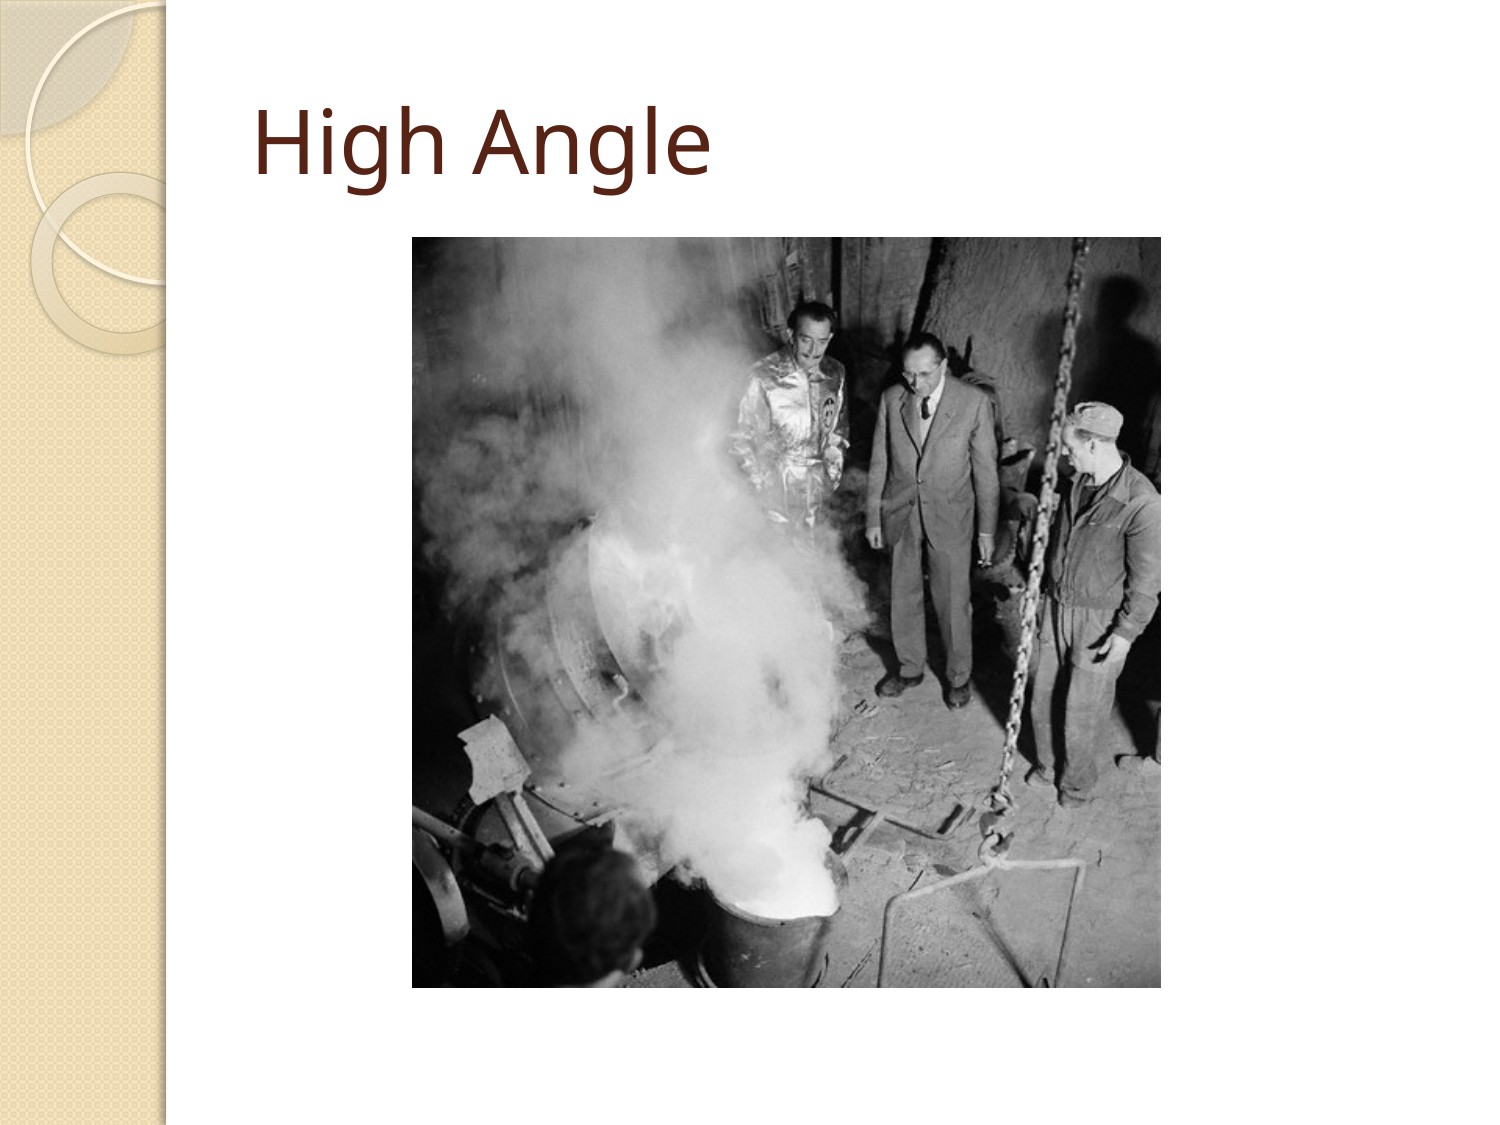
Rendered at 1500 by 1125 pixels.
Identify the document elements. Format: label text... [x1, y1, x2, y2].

picture [412, 237, 1162, 988]
title High Angle [235, 45, 1466, 233]
